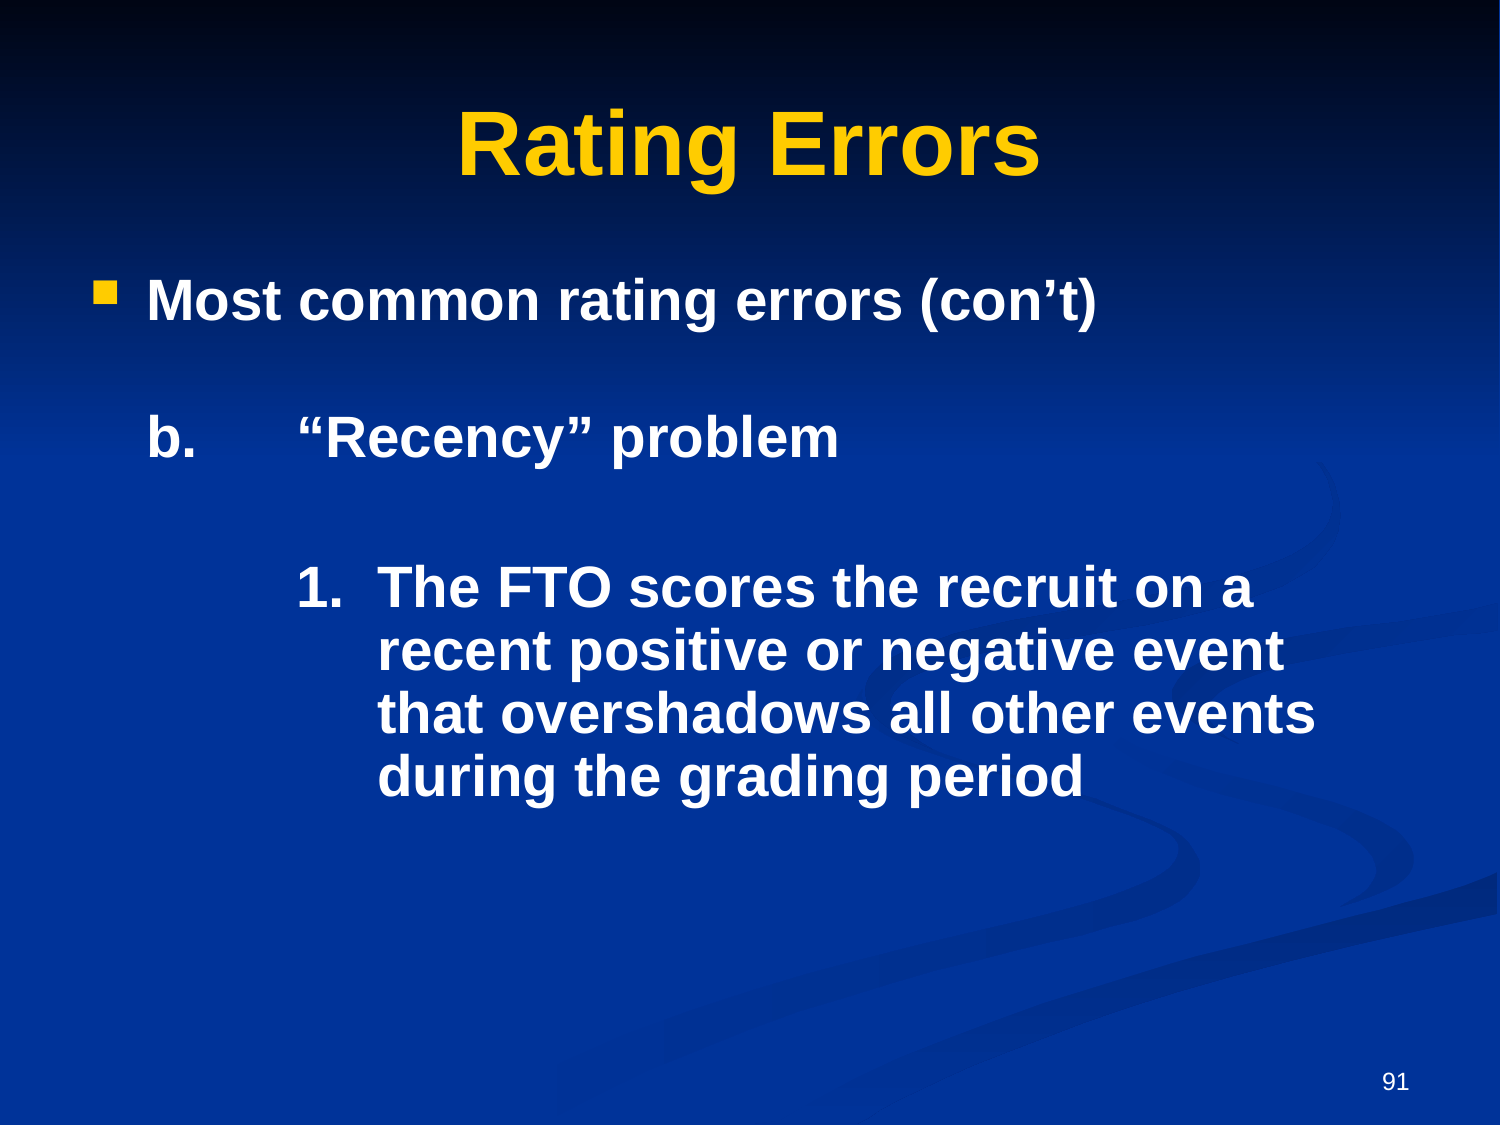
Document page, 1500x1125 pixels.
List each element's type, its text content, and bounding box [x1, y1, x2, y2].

slide_number 91 [1074, 1024, 1426, 1104]
list Most common rating errors (con’t) b. “Recency” problem 1. The FTO scores the recruit on a recent positive or negative event that overshadows all other events during the grading period [74, 262, 1426, 868]
title Rating Errors [74, 44, 1426, 233]
